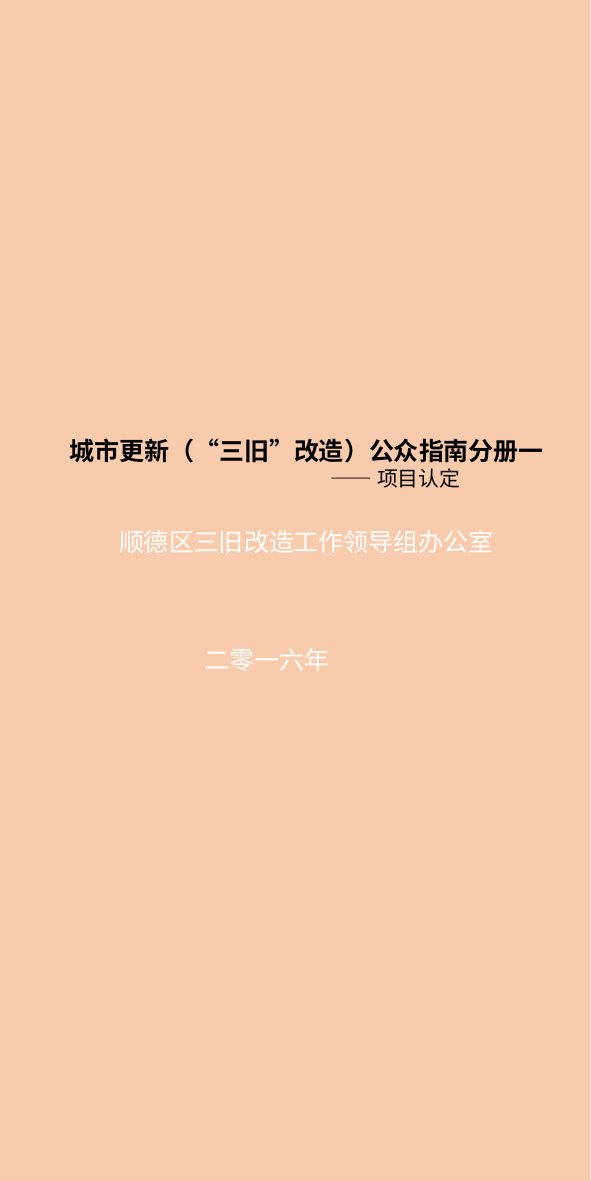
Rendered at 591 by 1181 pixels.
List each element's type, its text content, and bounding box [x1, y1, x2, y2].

text_box 二零一六年 [189, 637, 345, 683]
text_box 城市更新（“三旧”改造）公众指南分册一 ——项目认定 [54, 413, 560, 498]
text_box 顺德区三旧改造工作领导组办公室 [104, 519, 510, 565]
